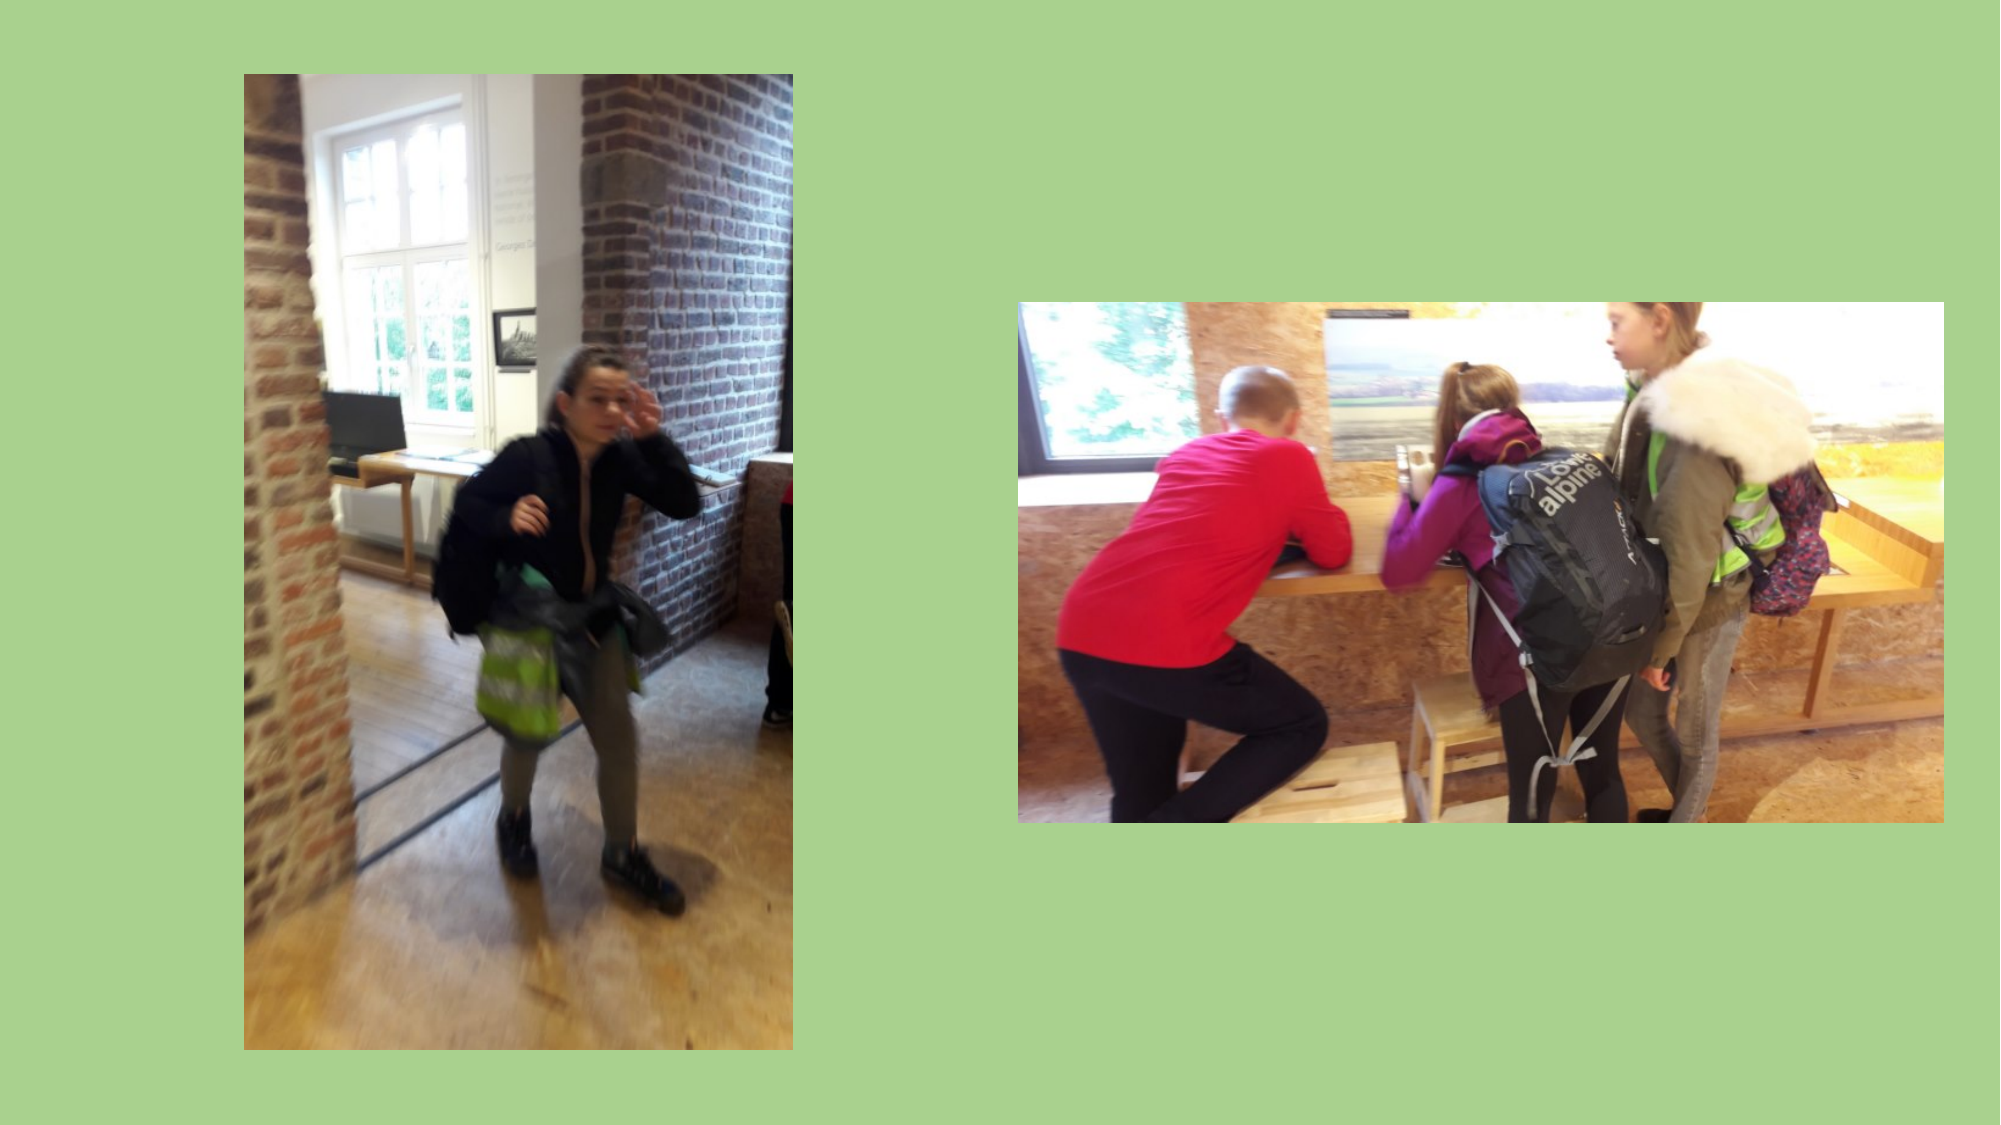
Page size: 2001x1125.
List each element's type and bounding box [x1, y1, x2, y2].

picture [1018, 302, 1944, 823]
picture [244, 74, 793, 1050]
